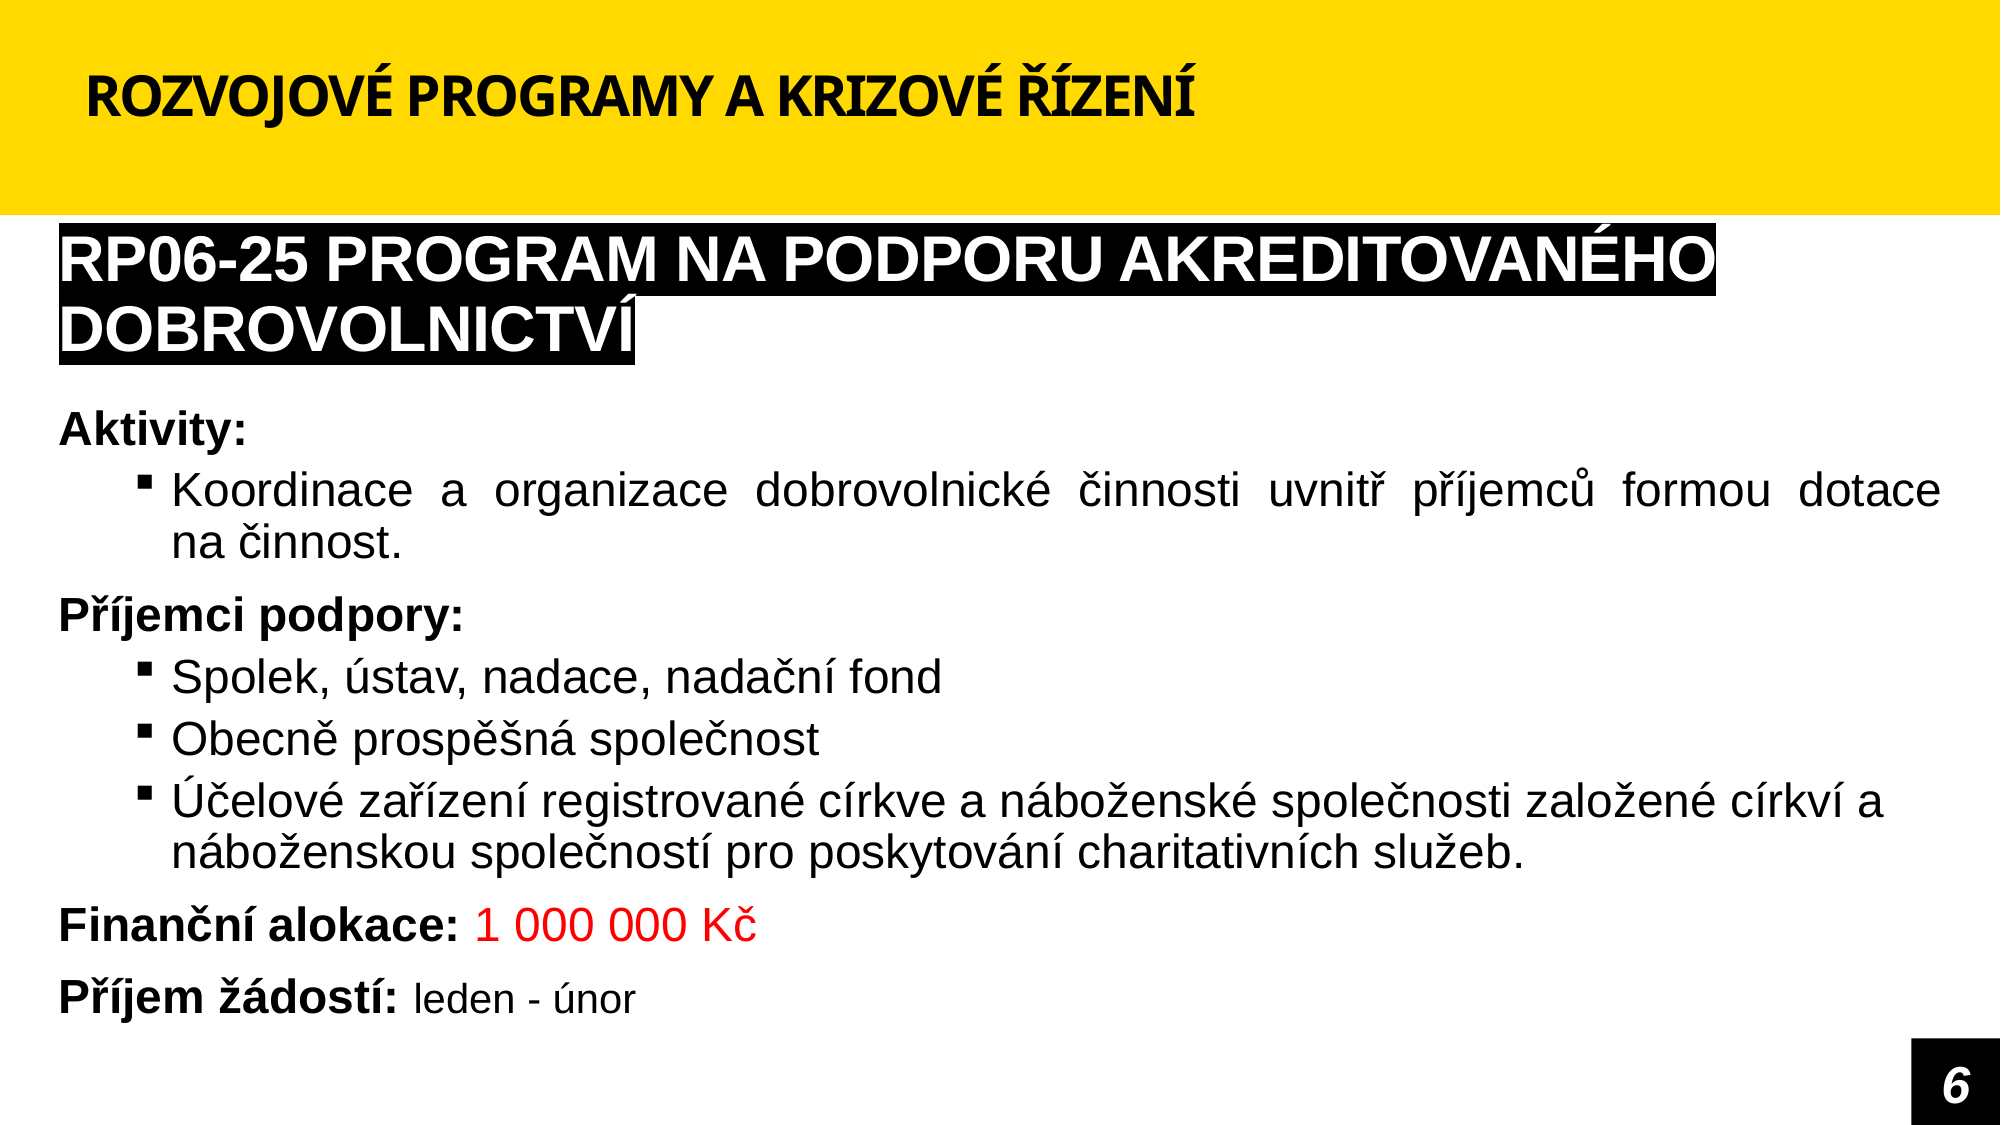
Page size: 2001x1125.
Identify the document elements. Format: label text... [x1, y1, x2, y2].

title ROZVOJOVÉ PROGRAMY A KRIZOVÉ ŘÍZENÍ [69, 60, 1918, 214]
list RP06-25 PROGRAM NA PODPORU AKREDITOVANÉHO DOBROVOLNICTVÍ Aktivity: Koordinace a organizace dobrovolnické činnosti uvnitř příjemců formou dotace na činnost. Příjemci podpory: Spolek, ústav, nadace, nadační fond Obecně prospěšná společnost Účelové zařízení registrované církve a náboženské společnosti založené církví a náboženskou společností pro poskytování charitativních služeb. Finanční alokace: 1 000 000 Kč Příjem žádostí: leden - únor [0, 218, 2000, 1125]
slide_number 6 [1911, 1038, 2000, 1125]
